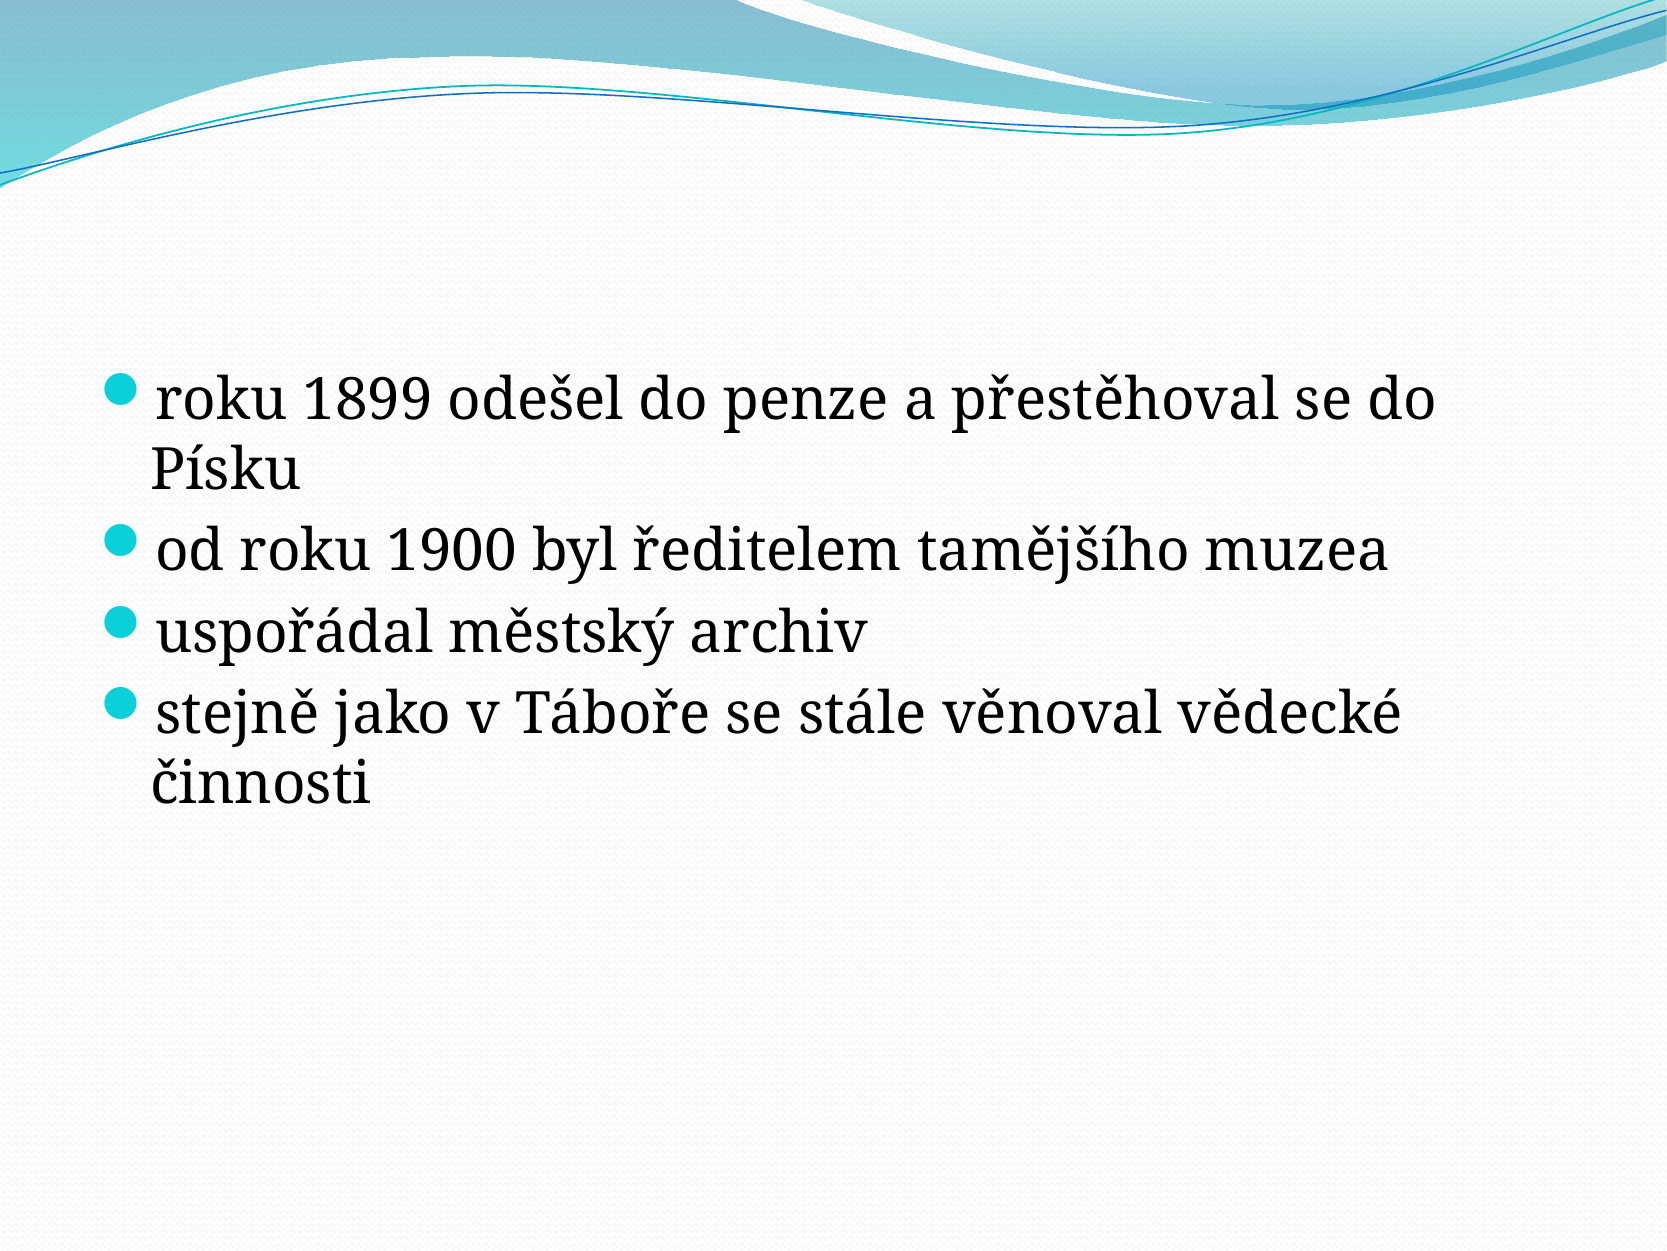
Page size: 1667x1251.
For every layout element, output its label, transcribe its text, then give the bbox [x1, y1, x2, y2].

title [83, 128, 1584, 337]
list roku 1899 odešel do penze a přestěhoval se do Písku od roku 1900 byl ředitelem tamějšího muzea uspořádal městský archiv stejně jako v Táboře se stále věnoval vědecké činnosti [83, 352, 1584, 1153]
